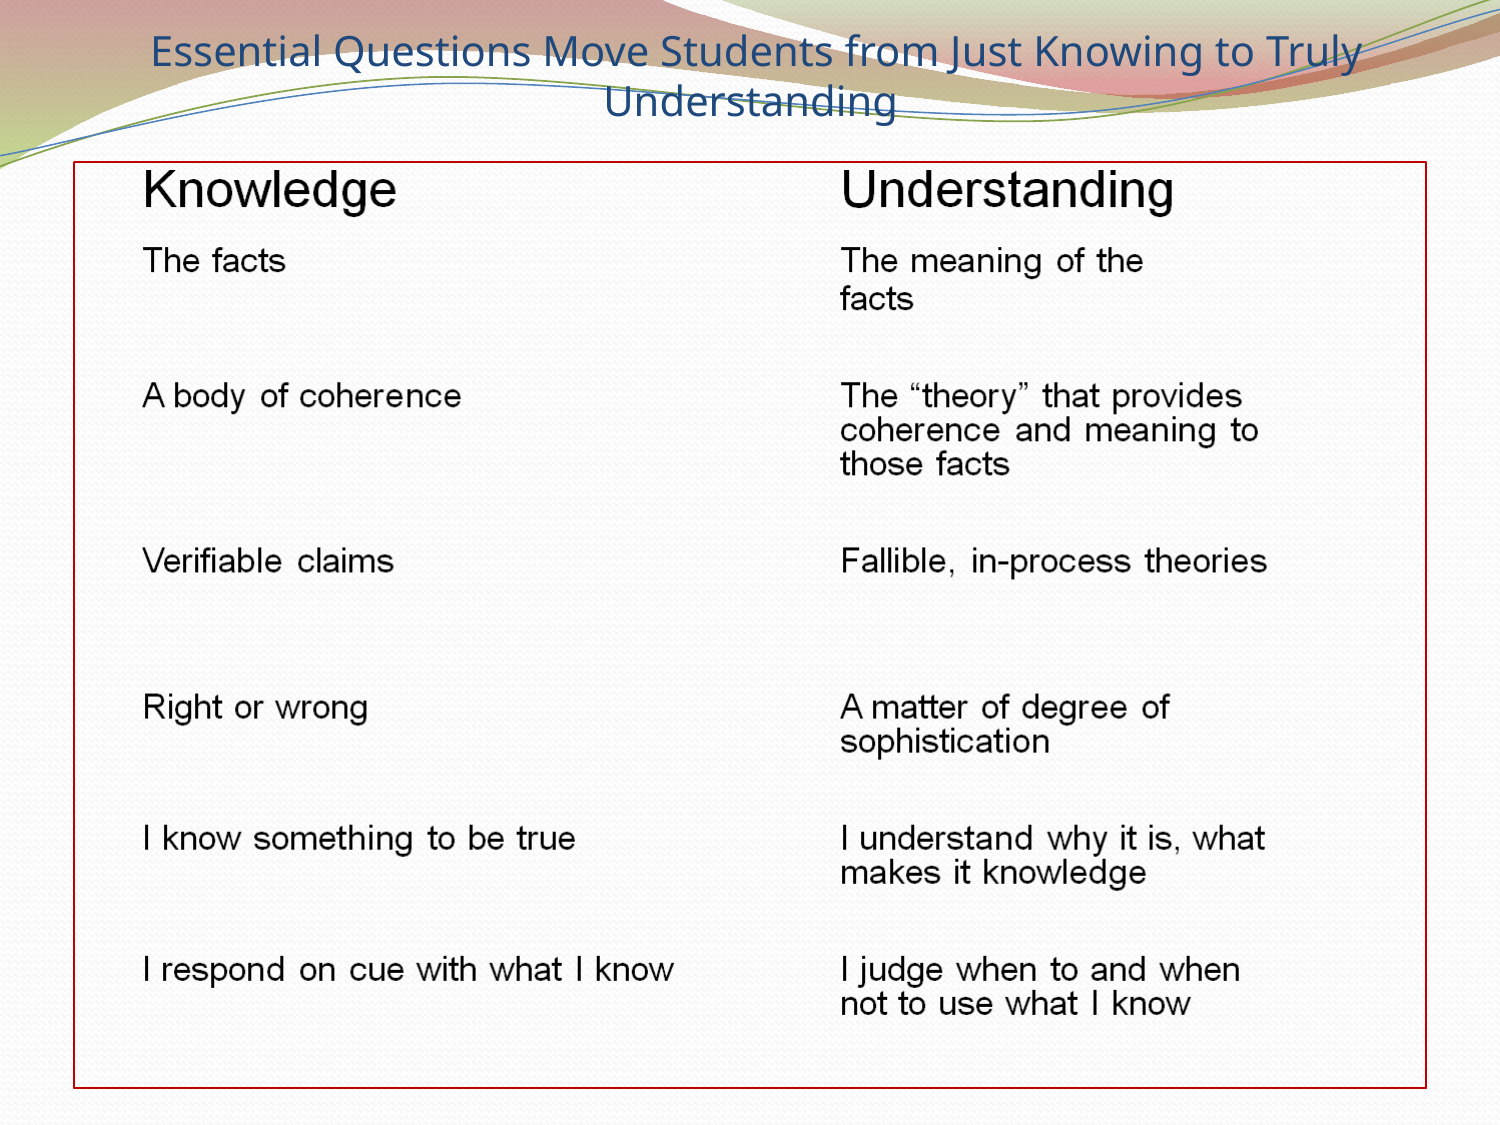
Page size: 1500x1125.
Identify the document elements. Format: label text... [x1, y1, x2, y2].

picture [72, 141, 1428, 1114]
text_box Essential Questions Move Students from Just Knowing to Truly Understanding [37, 0, 1475, 150]
